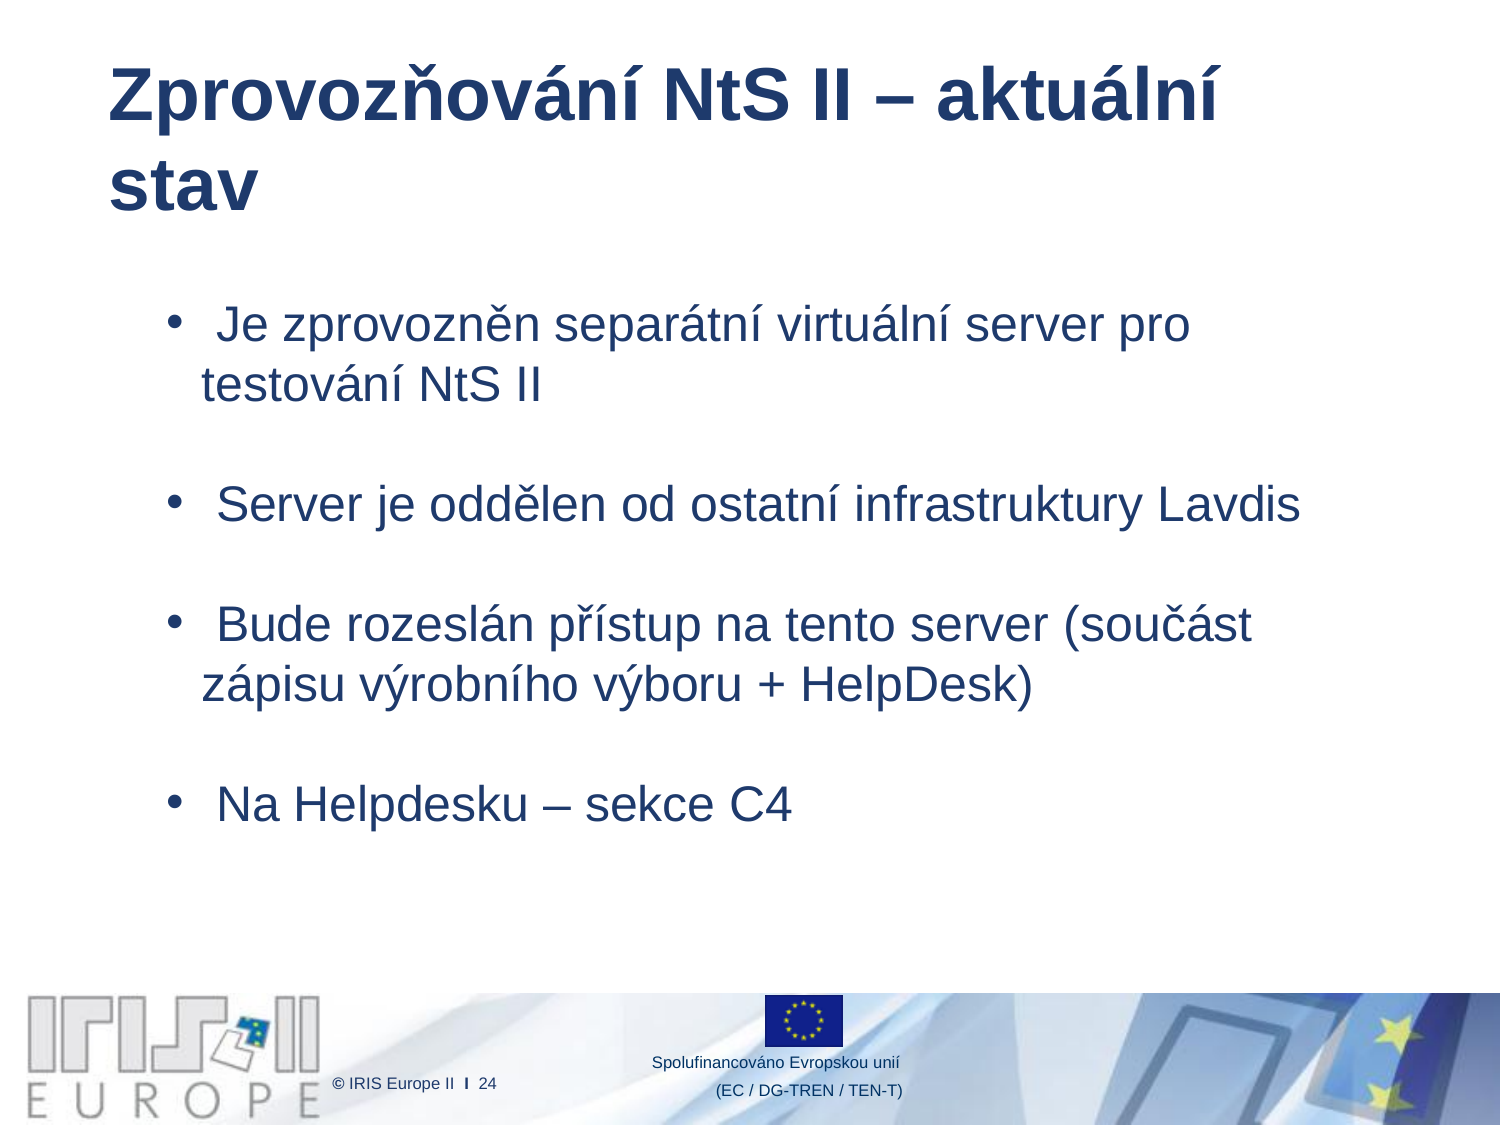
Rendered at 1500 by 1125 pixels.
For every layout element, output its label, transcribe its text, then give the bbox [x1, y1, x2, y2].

text_box Je zprovozněn separátní virtuální server pro testování NtS II Server je oddělen od ostatní infrastruktury Lavdis Bude rozeslán přístup na tento server (součást zápisu výrobního výboru + HelpDesk) Na Helpdesku – sekce C4 [112, 284, 1376, 899]
title Zprovozňování NtS II – aktuální stav [93, 81, 1393, 189]
picture [0, 993, 1500, 1125]
